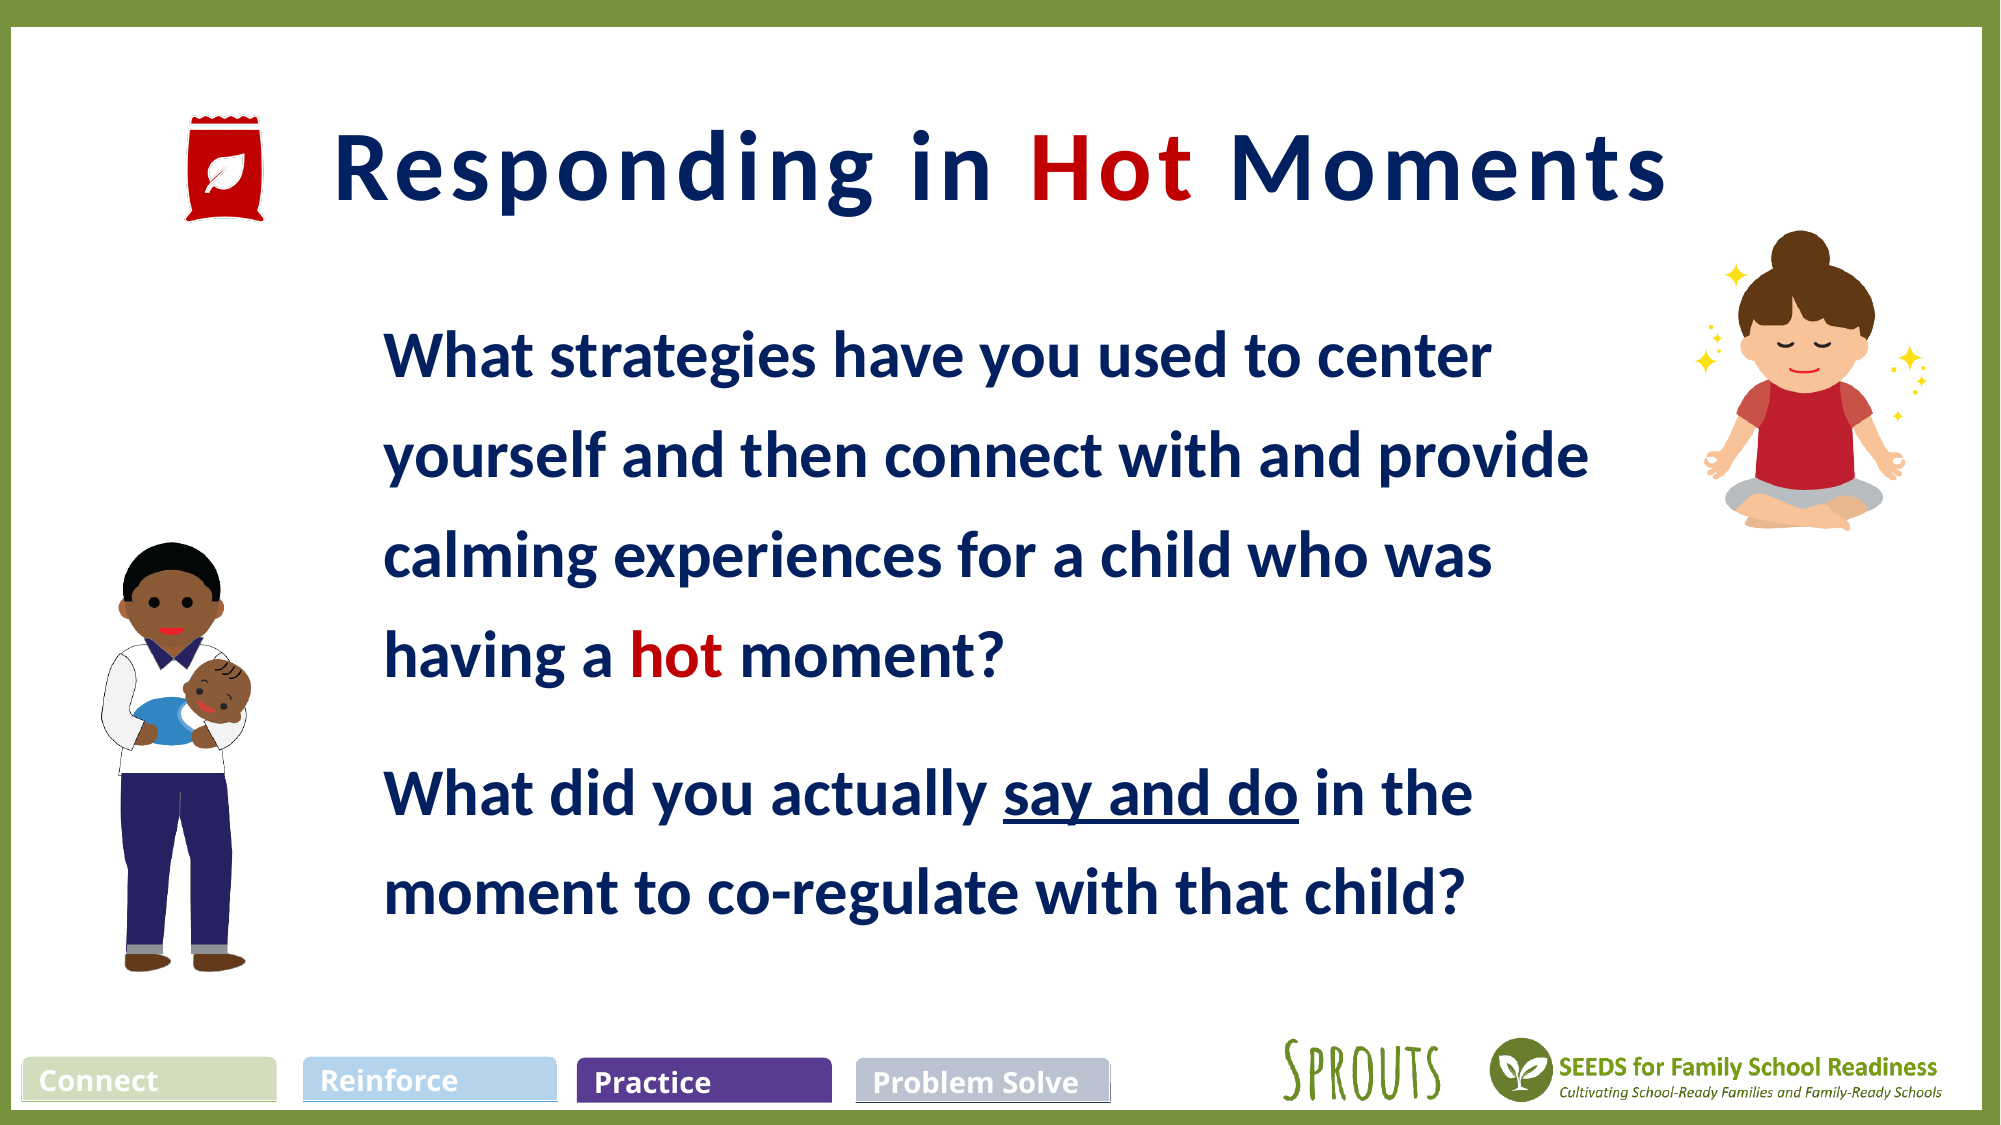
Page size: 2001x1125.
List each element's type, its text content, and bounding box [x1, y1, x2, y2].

picture [100, 542, 251, 973]
picture [149, 93, 300, 244]
picture [1271, 1027, 1453, 1110]
text_box [855, 1056, 1111, 1102]
text_box [22, 1055, 278, 1101]
title Responding in Hot Moments [48, 59, 1952, 278]
text_box [302, 1055, 558, 1101]
picture [1692, 230, 1928, 531]
picture [1487, 1035, 1955, 1110]
text_box What strategies have you used to center yourself and then connect with and provide calming experiences for a child who was having a hot moment? What did you actually say and do in the moment to co-regulate with that child? [368, 283, 1632, 936]
